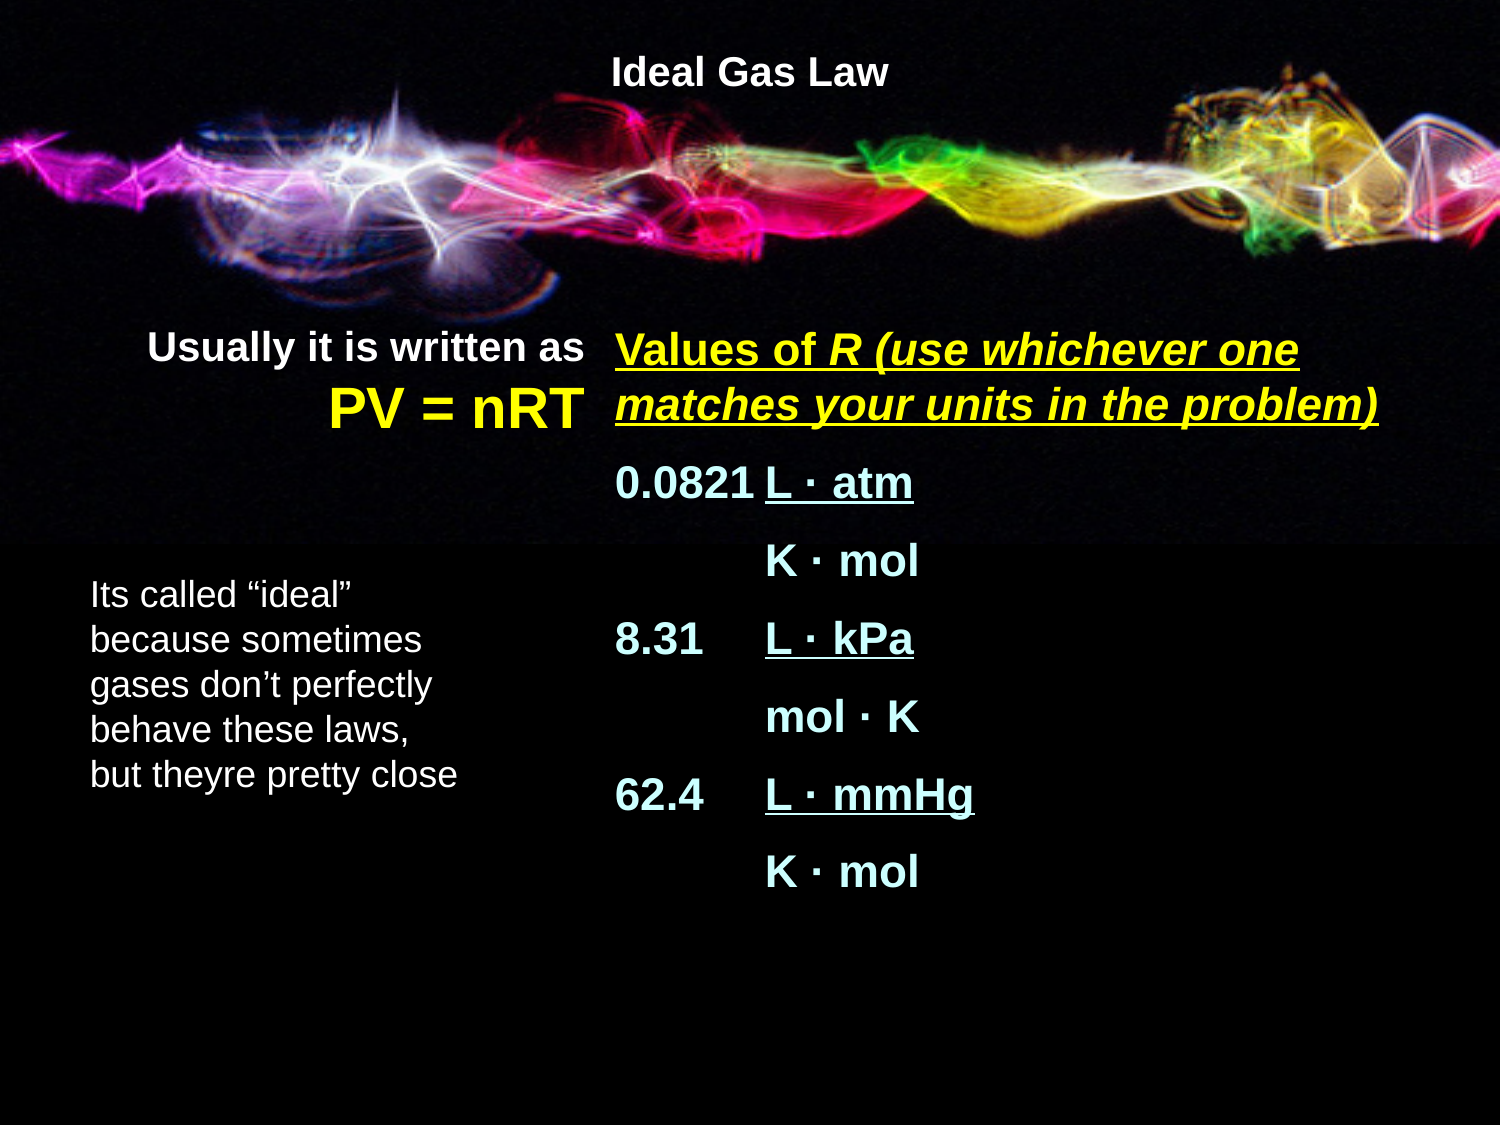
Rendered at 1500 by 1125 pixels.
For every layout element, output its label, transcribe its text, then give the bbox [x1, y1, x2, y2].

text_box Values of R (use whichever one matches your units in the problem) 0.0821 L · atm K · mol 8.31 L · kPa mol · K 62.4 L · mmHg K · mol [600, 552, 1475, 905]
picture [0, 0, 1500, 544]
text_box Its called “ideal” because sometimes gases don’t perfectly behave these laws, but theyre pretty close [75, 562, 475, 803]
